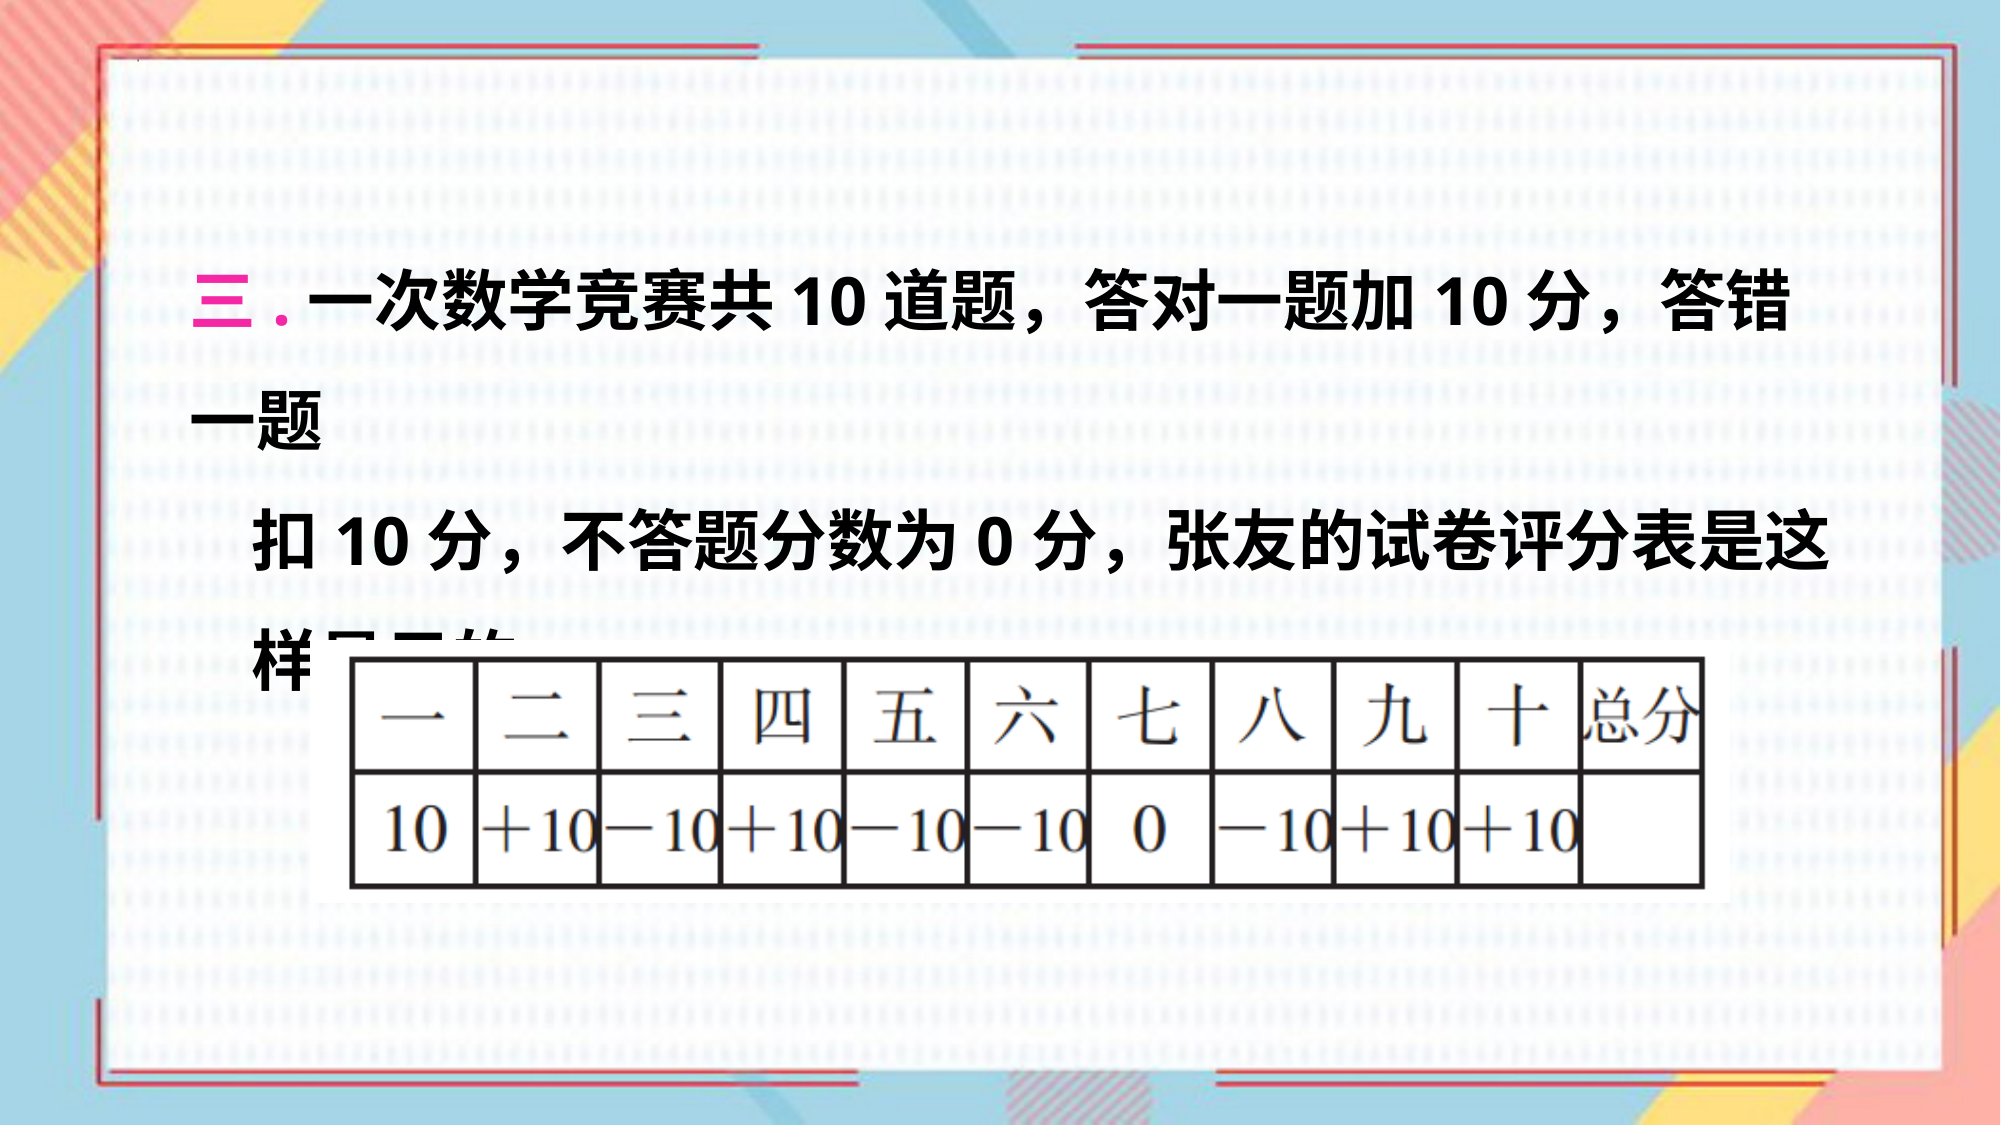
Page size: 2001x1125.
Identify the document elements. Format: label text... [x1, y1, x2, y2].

picture [0, 0, 2001, 1125]
text_box 三.一次数学竞赛共10道题，答对一题加10分，答错一题 扣10分，不答题分数为0分，张友的试卷评分表是这 样显示的： [175, 211, 1865, 707]
